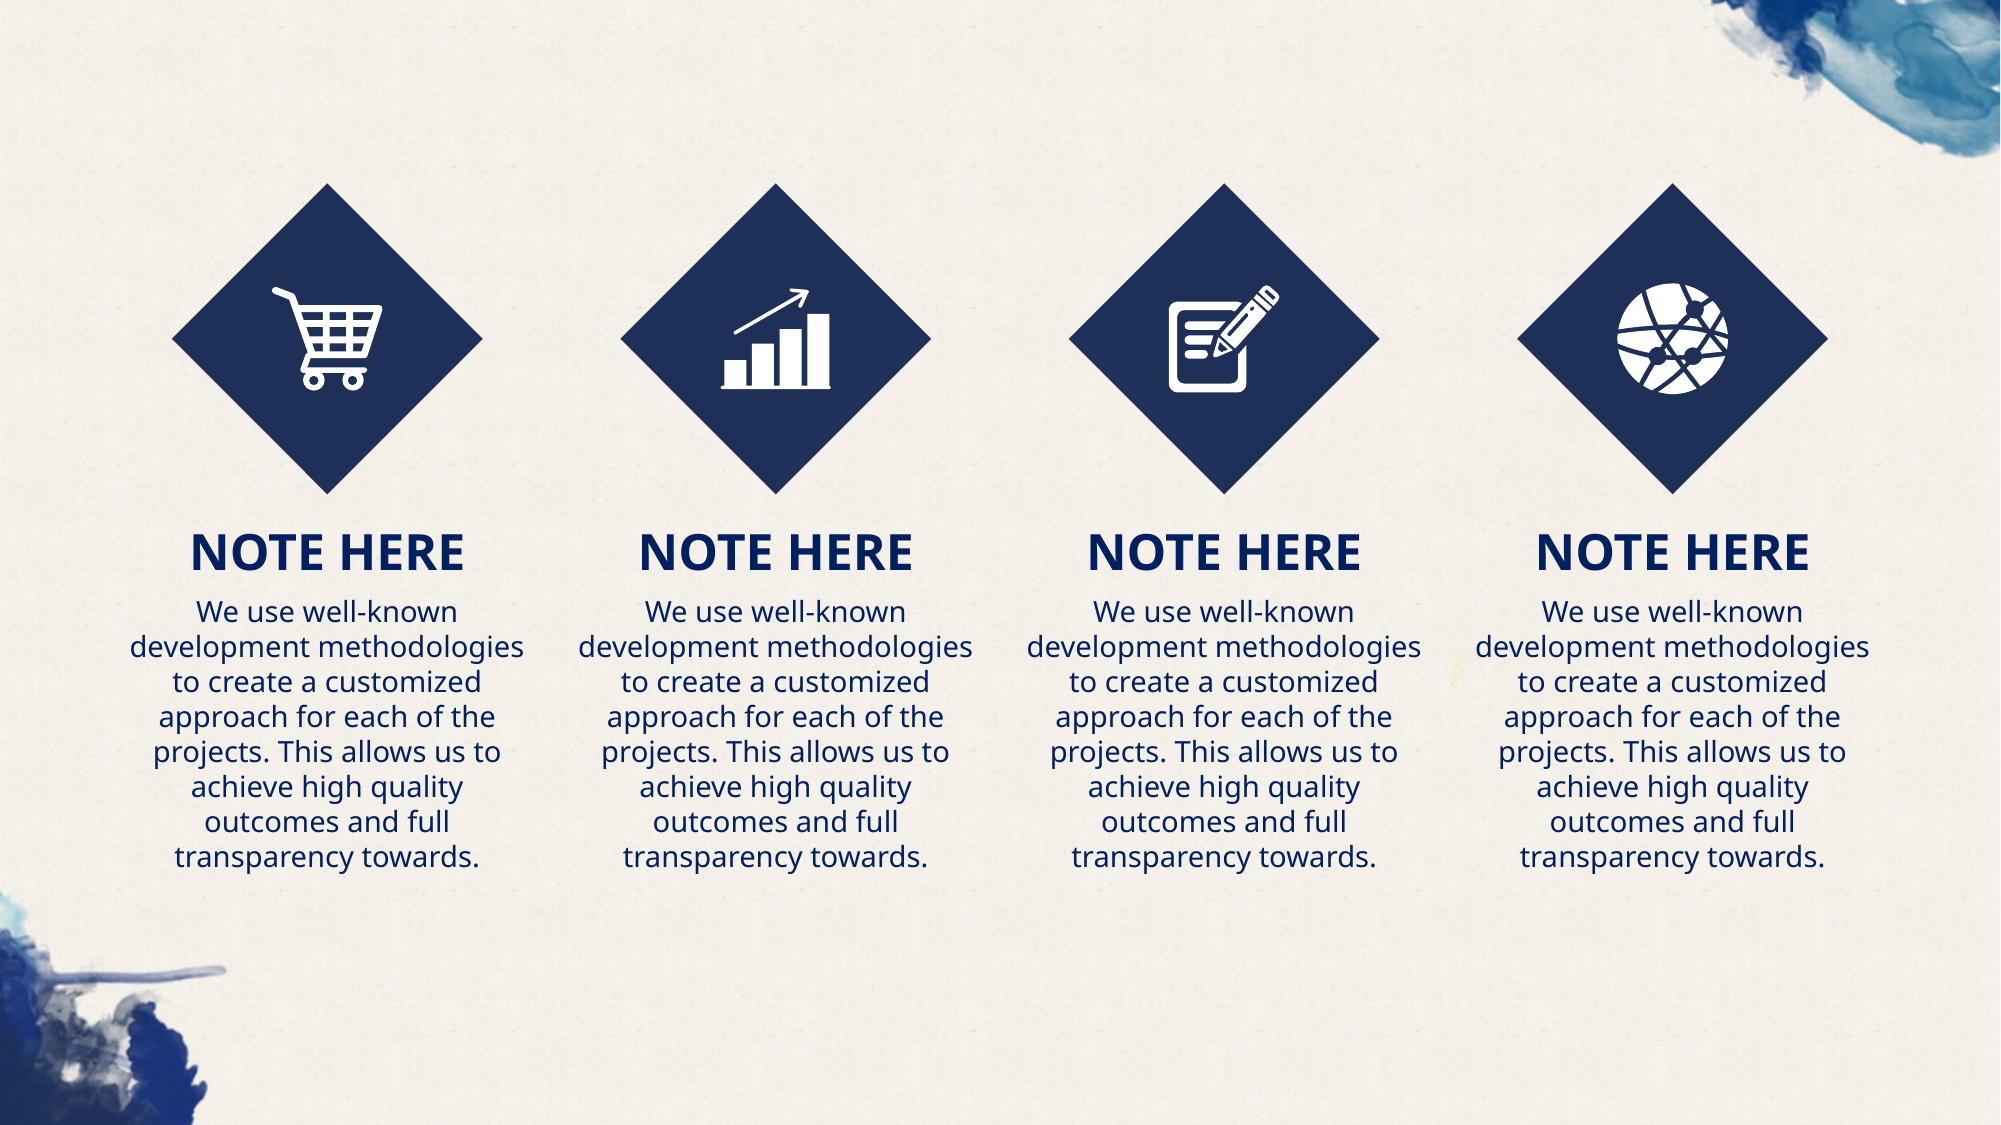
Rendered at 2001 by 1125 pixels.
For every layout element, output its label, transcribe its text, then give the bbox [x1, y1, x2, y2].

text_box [620, 183, 932, 495]
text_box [171, 183, 483, 495]
picture [0, 0, 2001, 1125]
text_box We use well-known development methodologies to create a customized approach for each of the projects. This allows us to achieve high quality outcomes and full transparency towards. [1006, 586, 1443, 881]
text_box NOTE HERE [150, 513, 505, 586]
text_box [1068, 183, 1380, 495]
text_box We use well-known development methodologies to create a customized approach for each of the projects. This allows us to achieve high quality outcomes and full transparency towards. [557, 586, 994, 881]
text_box NOTE HERE [1495, 513, 1850, 586]
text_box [1517, 183, 1829, 495]
text_box NOTE HERE [1047, 513, 1401, 586]
text_box We use well-known development methodologies to create a customized approach for each of the projects. This allows us to achieve high quality outcomes and full transparency towards. [1454, 586, 1891, 881]
text_box We use well-known development methodologies to create a customized approach for each of the projects. This allows us to achieve high quality outcomes and full transparency towards. [109, 586, 546, 881]
text_box NOTE HERE [598, 513, 953, 586]
